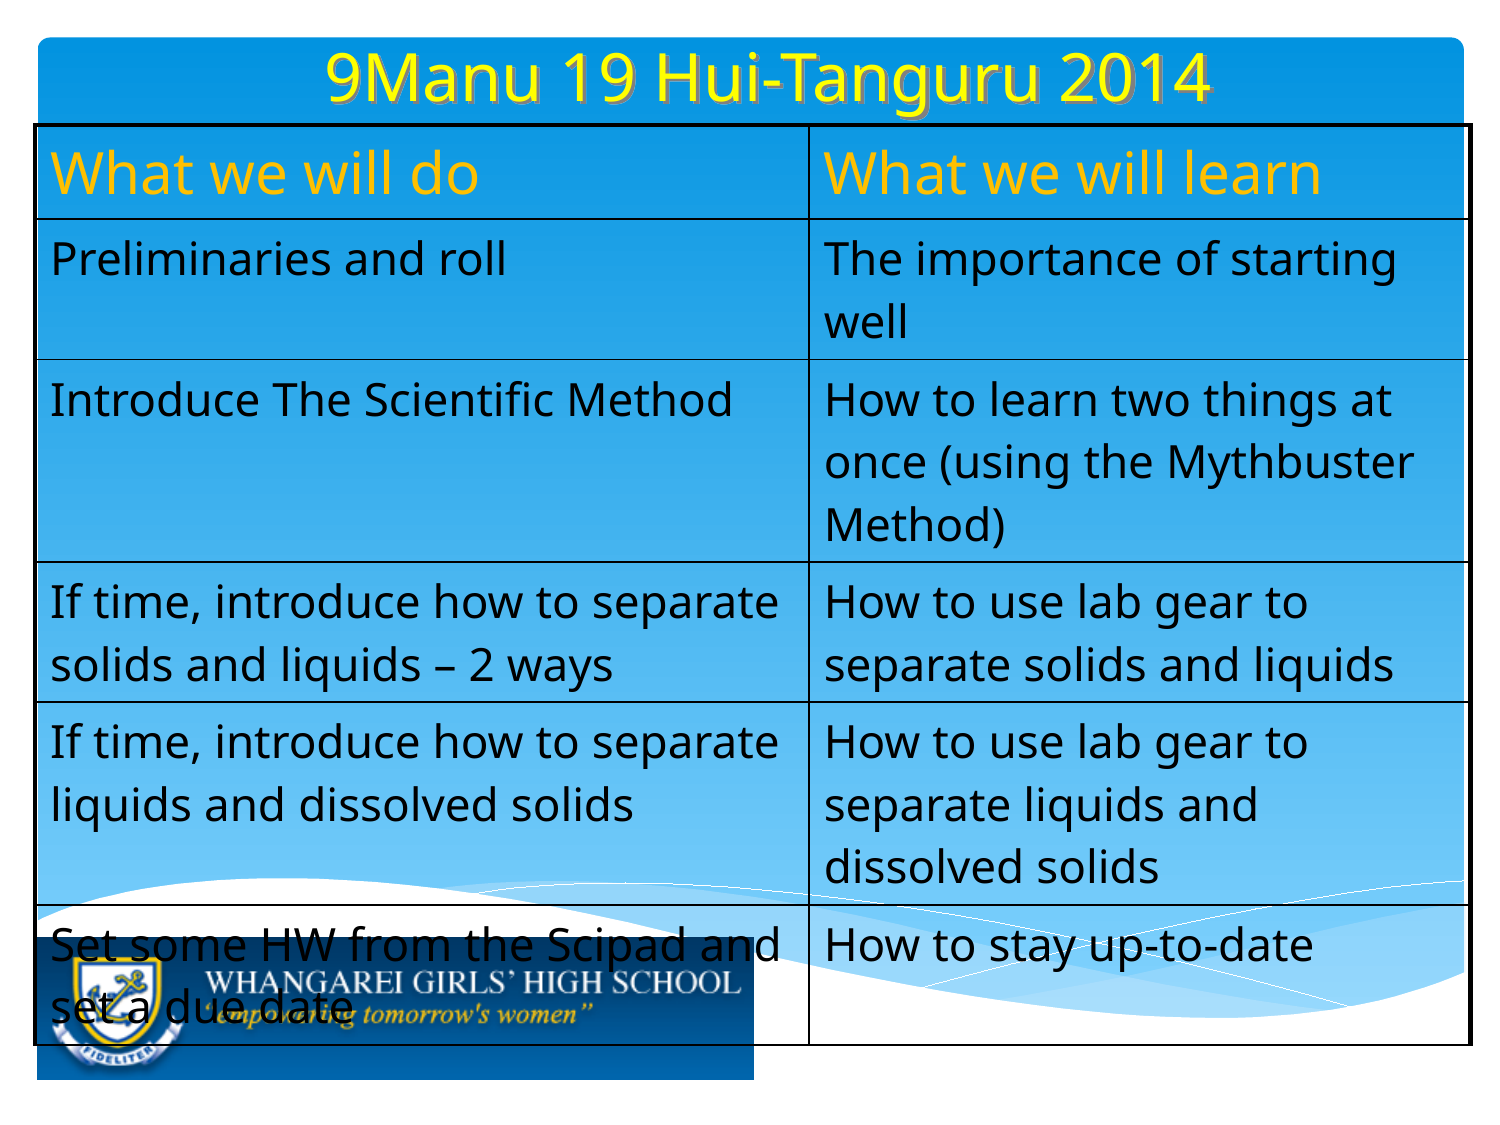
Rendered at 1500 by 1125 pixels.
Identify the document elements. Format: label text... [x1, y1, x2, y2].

table_cell Introduce The Scientific Method [37, 360, 808, 561]
table_cell How to stay up-to-date [810, 906, 1468, 1044]
picture [37, 937, 754, 1080]
table_cell If time, introduce how to separate solids and liquids – 2 ways [37, 563, 808, 701]
table_cell How to use lab gear to separate liquids and dissolved solids [810, 703, 1468, 904]
table_cell The importance of starting well [810, 220, 1468, 359]
table_cell How to use lab gear to separate solids and liquids [810, 563, 1468, 701]
table_cell Set some HW from the Scipad and set a due date [37, 906, 808, 1044]
table_cell If time, introduce how to separate liquids and dissolved solids [37, 703, 808, 904]
table_cell Preliminaries and roll [37, 220, 808, 359]
table_header What we will do [37, 127, 808, 218]
table_cell How to learn two things at once (using the Mythbuster Method) [810, 360, 1468, 561]
table_header What we will learn [810, 127, 1468, 218]
text_box 9Manu 19 Hui-Tanguru 2014 [162, 24, 1375, 123]
